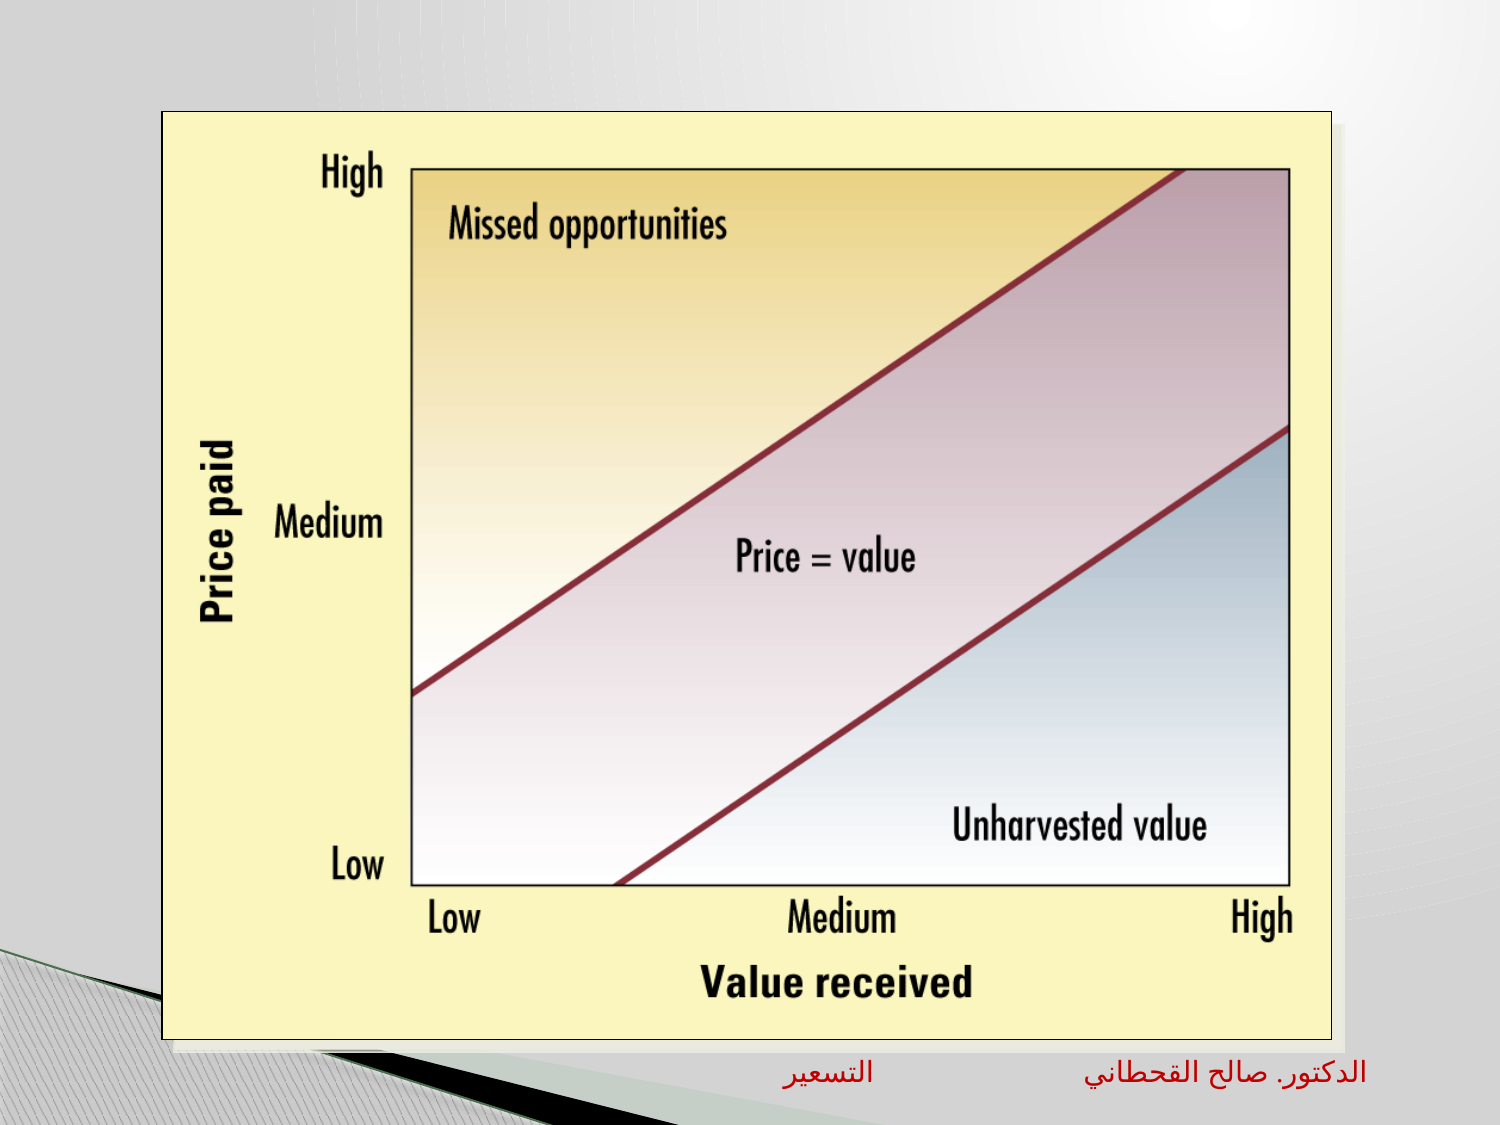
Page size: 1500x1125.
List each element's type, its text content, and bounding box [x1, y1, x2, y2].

picture [162, 112, 1332, 1039]
footer التسعير الدكتور. صالح القحطاني [585, 1065, 1383, 1125]
